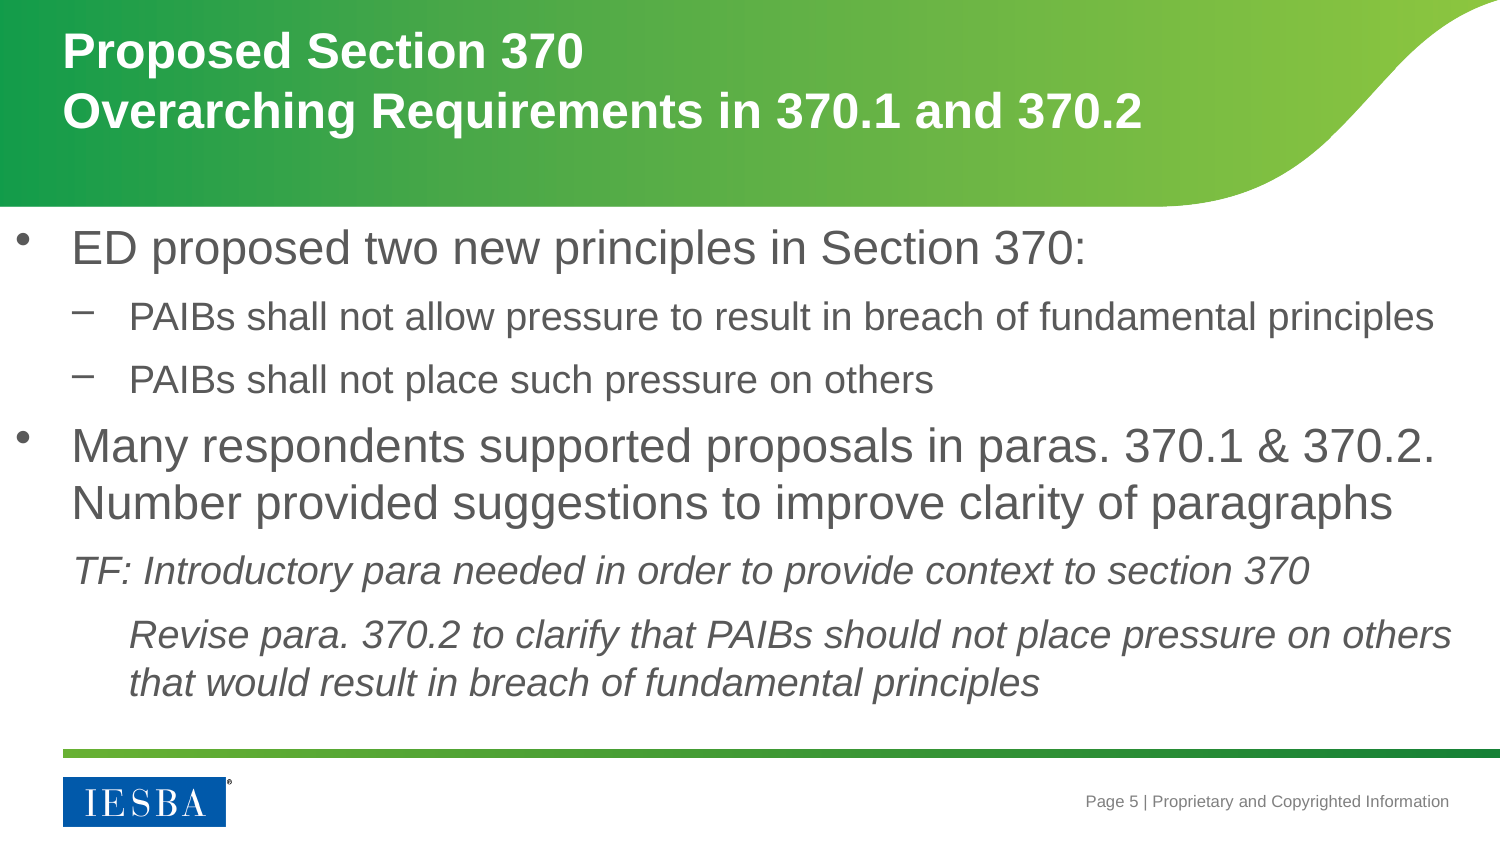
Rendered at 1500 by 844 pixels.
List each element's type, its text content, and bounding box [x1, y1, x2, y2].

picture [0, 0, 1500, 207]
title Proposed Section 370 Overarching Requirements in 370.1 and 370.2 [62, 75, 1300, 142]
list ED proposed two new principles in Section 370: PAIBs shall not allow pressure to result in breach of fundamental principles PAIBs shall not place such pressure on others Many respondents supported proposals in paras. 370.1 & 370.2. Number provided suggestions to improve clarity of paragraphs TF: Introductory para needed in order to provide context to section 370 Revise para. 370.2 to clarify that PAIBs should not place pressure on others that would result in breach of fundamental principles [0, 209, 1500, 747]
picture [63, 777, 232, 827]
